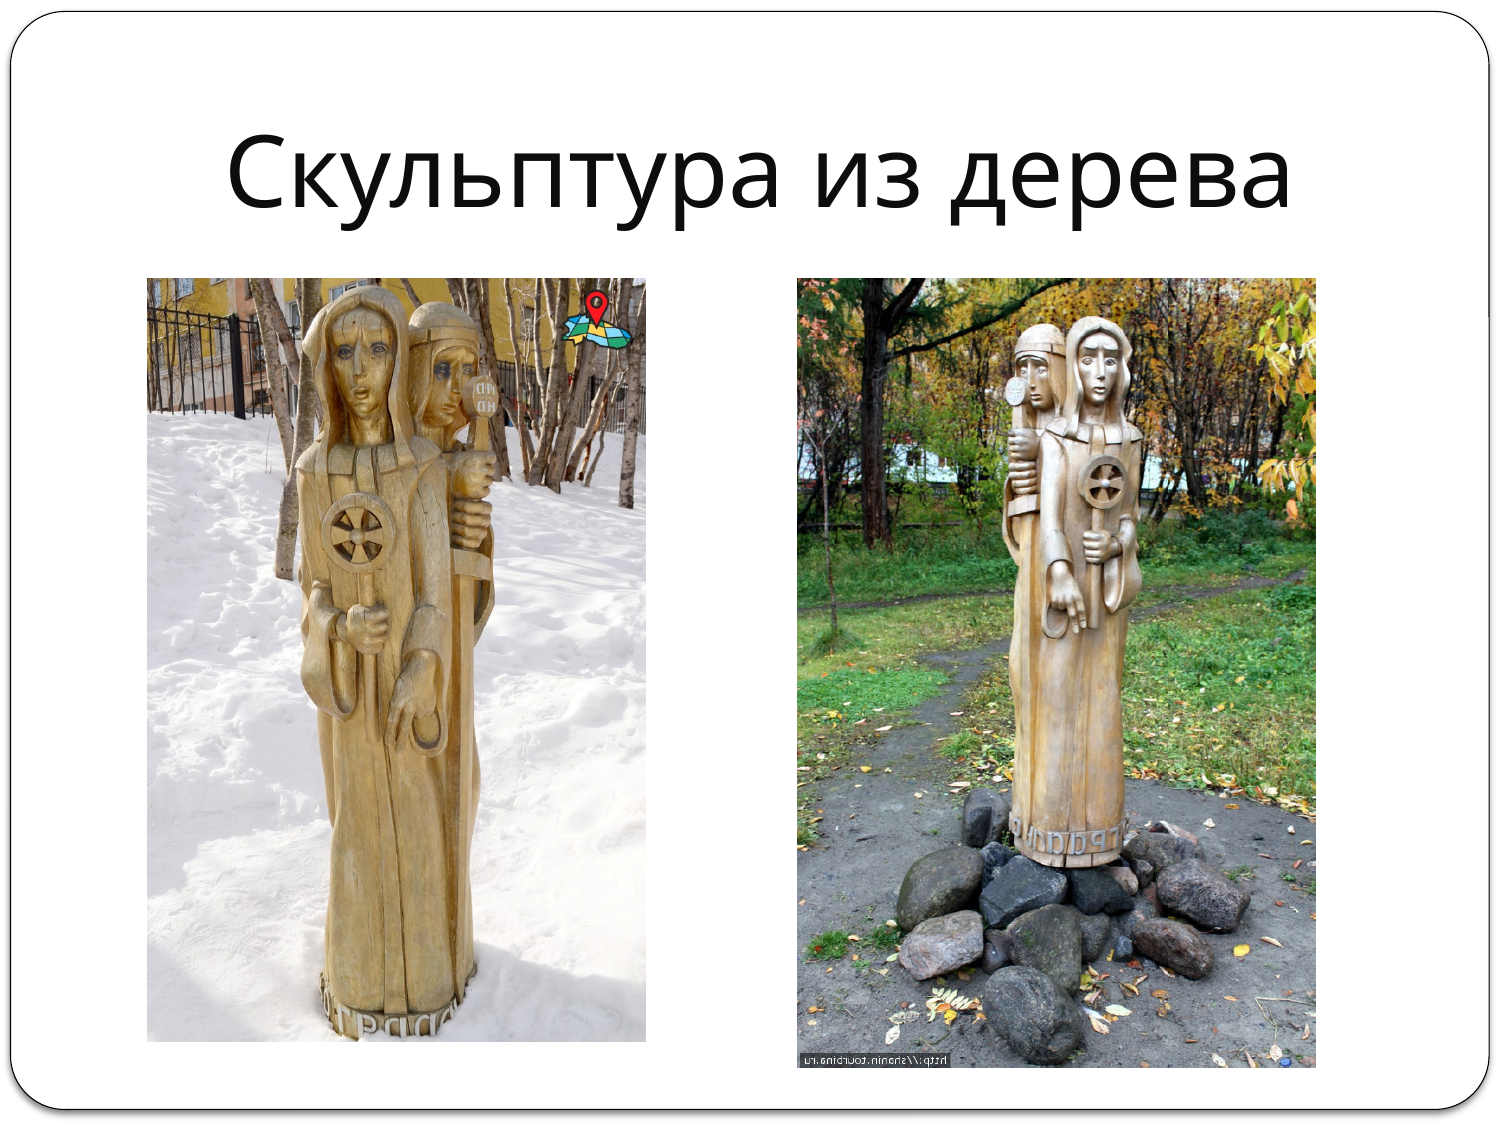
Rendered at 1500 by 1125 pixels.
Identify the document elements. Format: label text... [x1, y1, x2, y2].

title Скульптура из дерева [135, 54, 1411, 243]
picture [796, 278, 1316, 1068]
picture [147, 278, 646, 1042]
